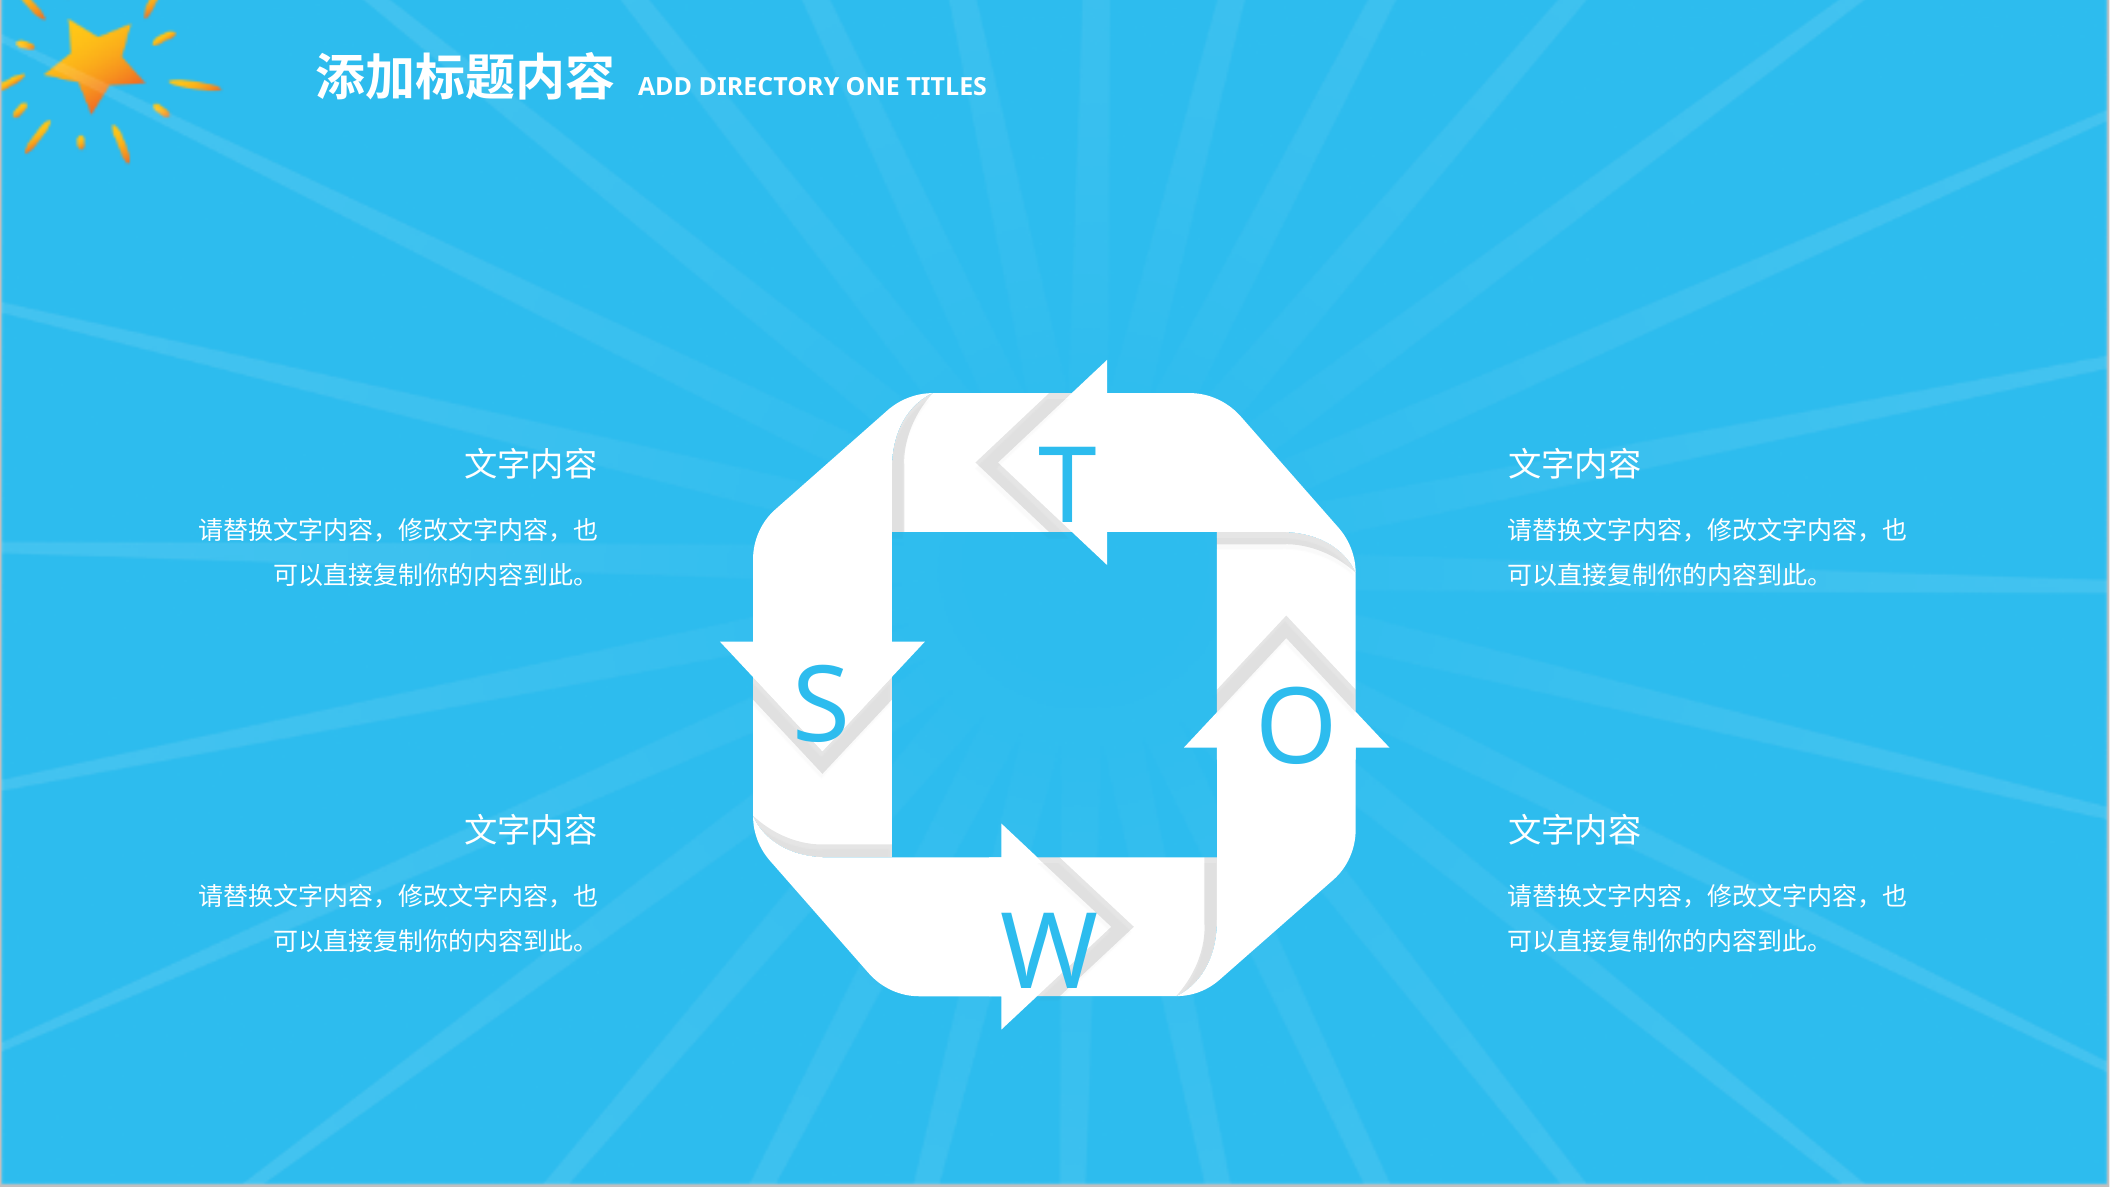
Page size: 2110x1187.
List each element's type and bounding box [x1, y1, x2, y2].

picture [0, 0, 2110, 1187]
text_box [160, 359, 1946, 1030]
